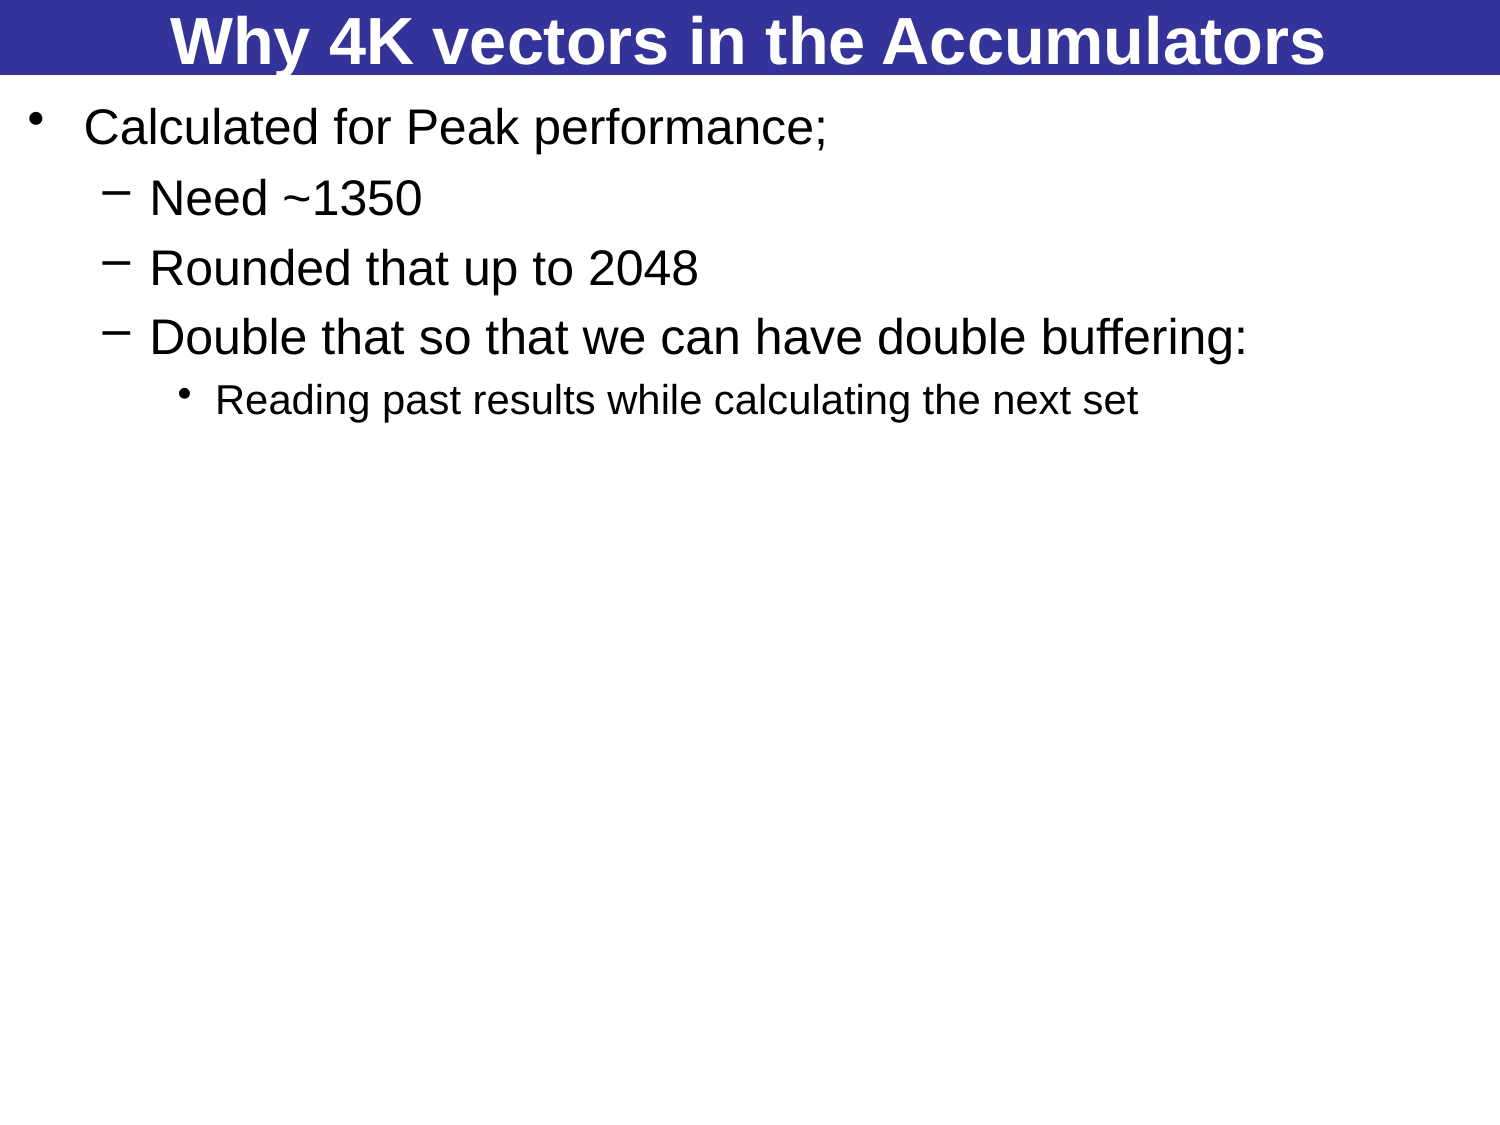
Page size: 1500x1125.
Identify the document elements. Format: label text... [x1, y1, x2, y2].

list Calculated for Peak performance; Need ~1350 Rounded that up to 2048 Double that so that we can have double buffering: Reading past results while calculating the next set [12, 87, 1488, 1088]
title Why 4K vectors in the Accumulators [0, 0, 1500, 75]
